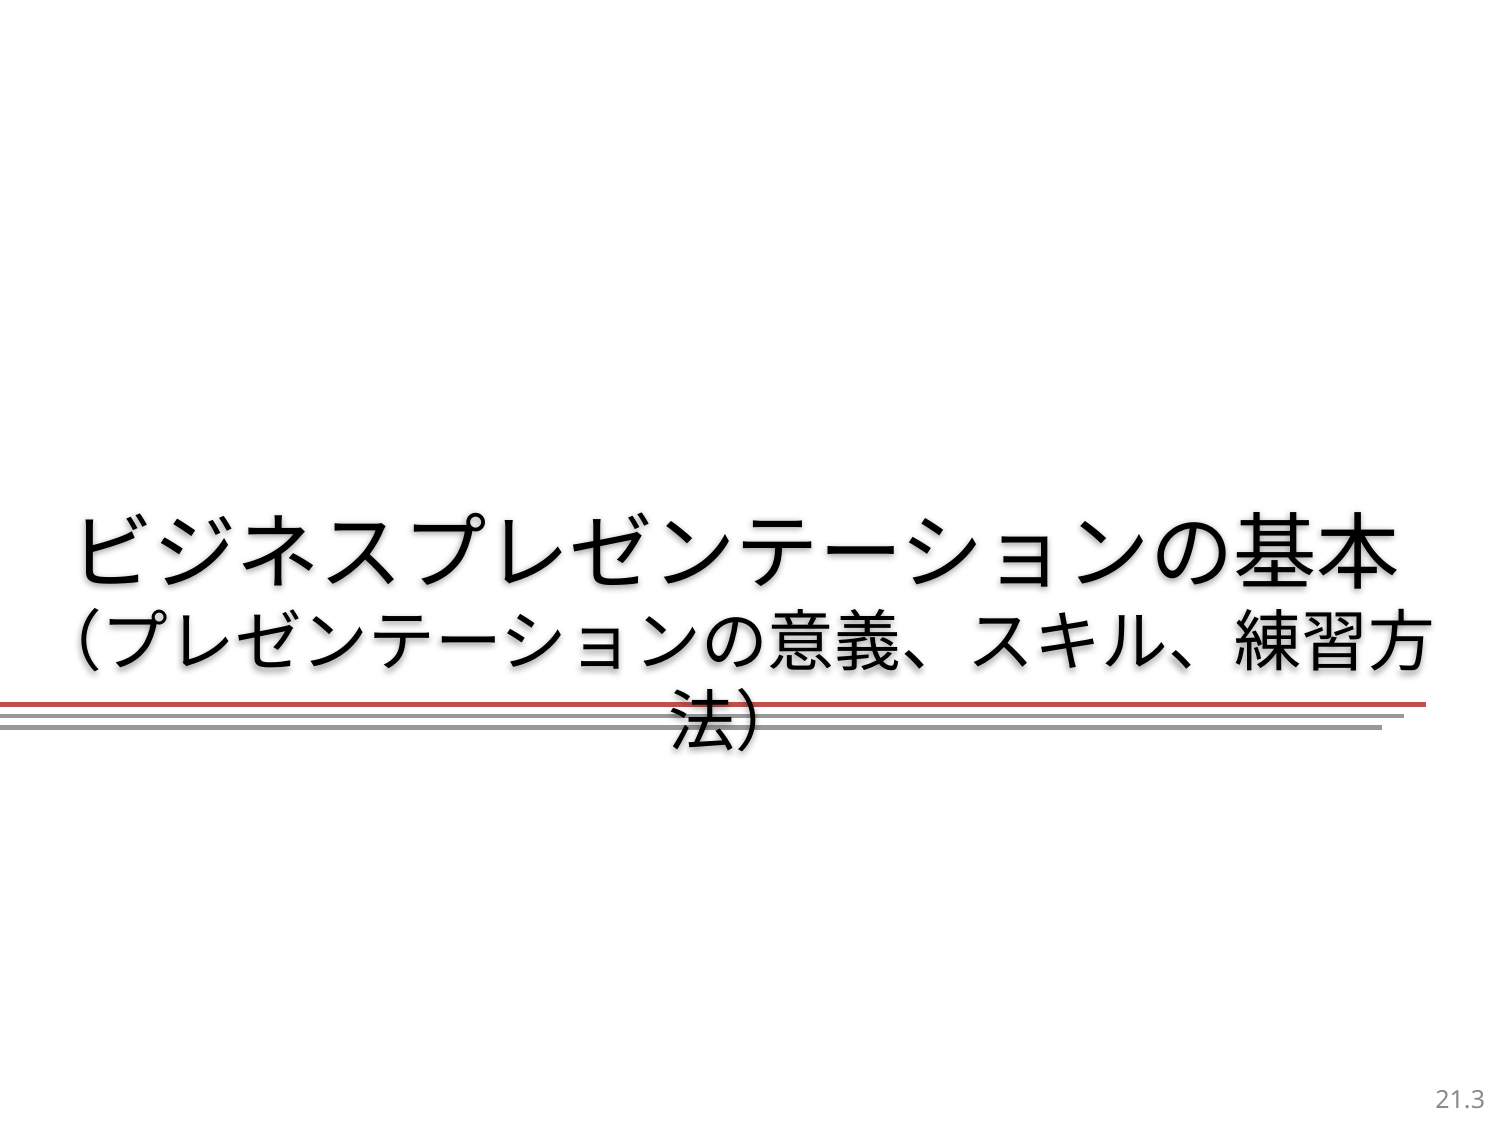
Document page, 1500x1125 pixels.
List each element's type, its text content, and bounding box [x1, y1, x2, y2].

slide_number 2 [1381, 1065, 1500, 1125]
text_box ビジネスプレゼンテーションの基本 （プレゼンテーションの意義、スキル、練習方法） [18, 491, 1452, 767]
